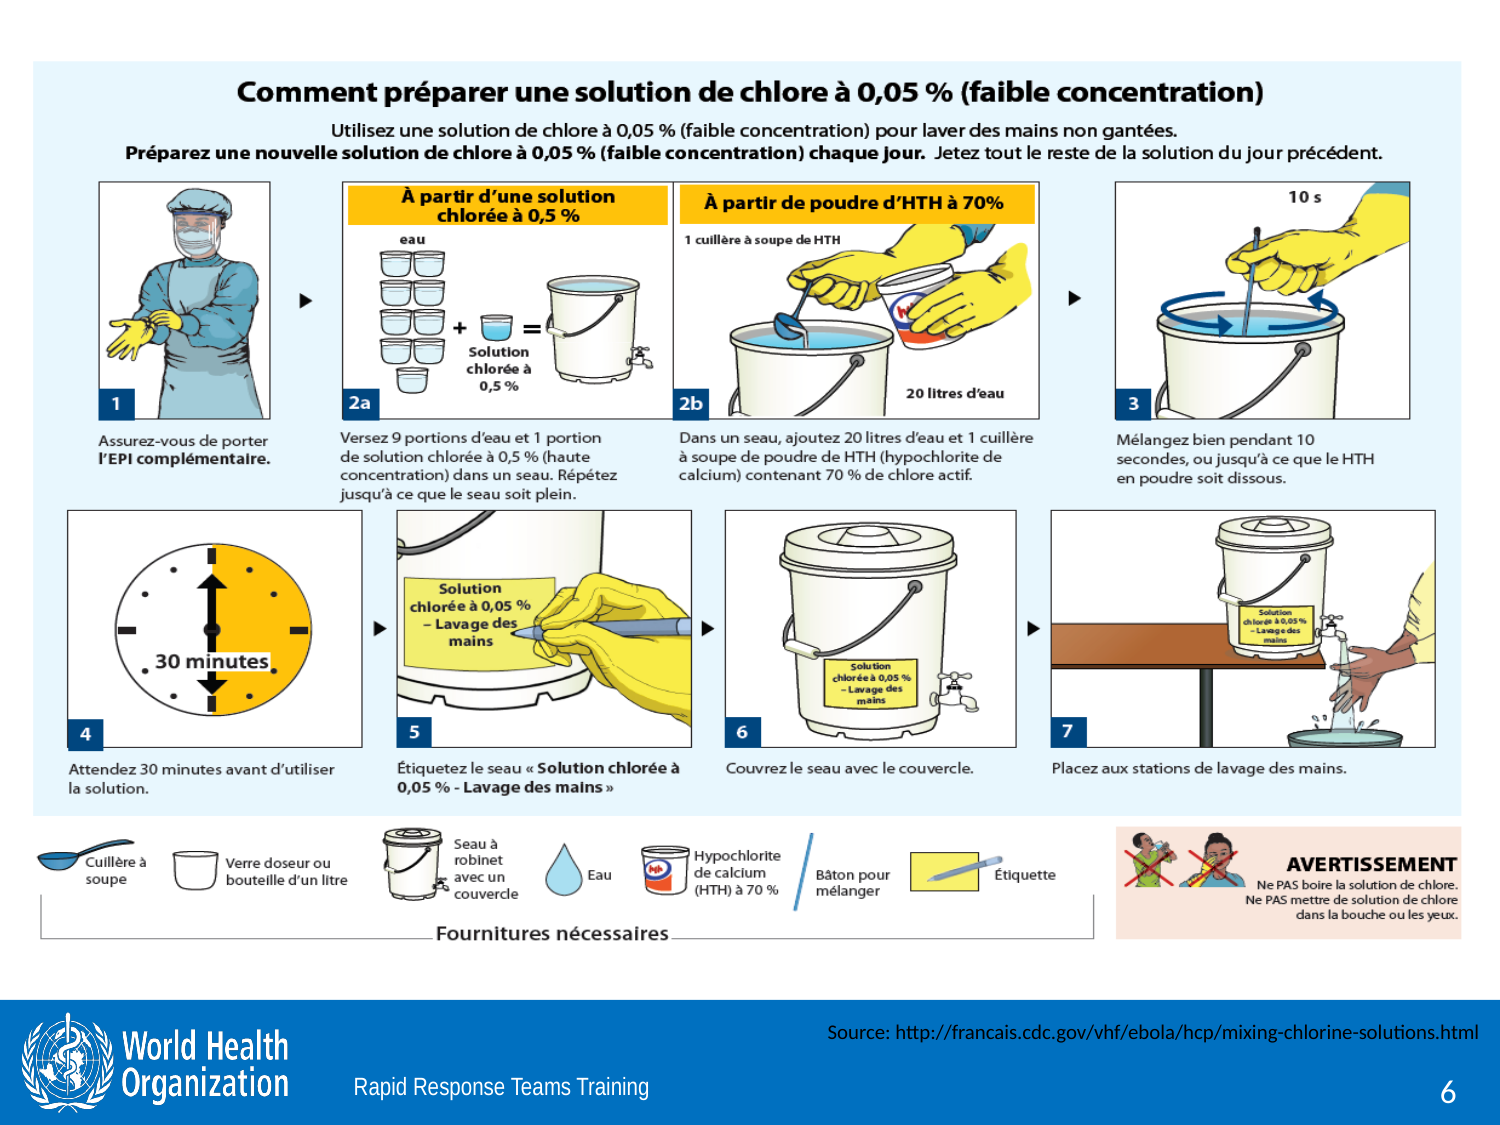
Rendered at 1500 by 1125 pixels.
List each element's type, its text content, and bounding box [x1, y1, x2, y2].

picture [29, 54, 1462, 953]
text_box Source: http://francais.cdc.gov/vhf/ebola/hcp/mixing-chlorine-solutions.html [785, 1011, 1495, 1052]
picture [21, 1012, 288, 1113]
